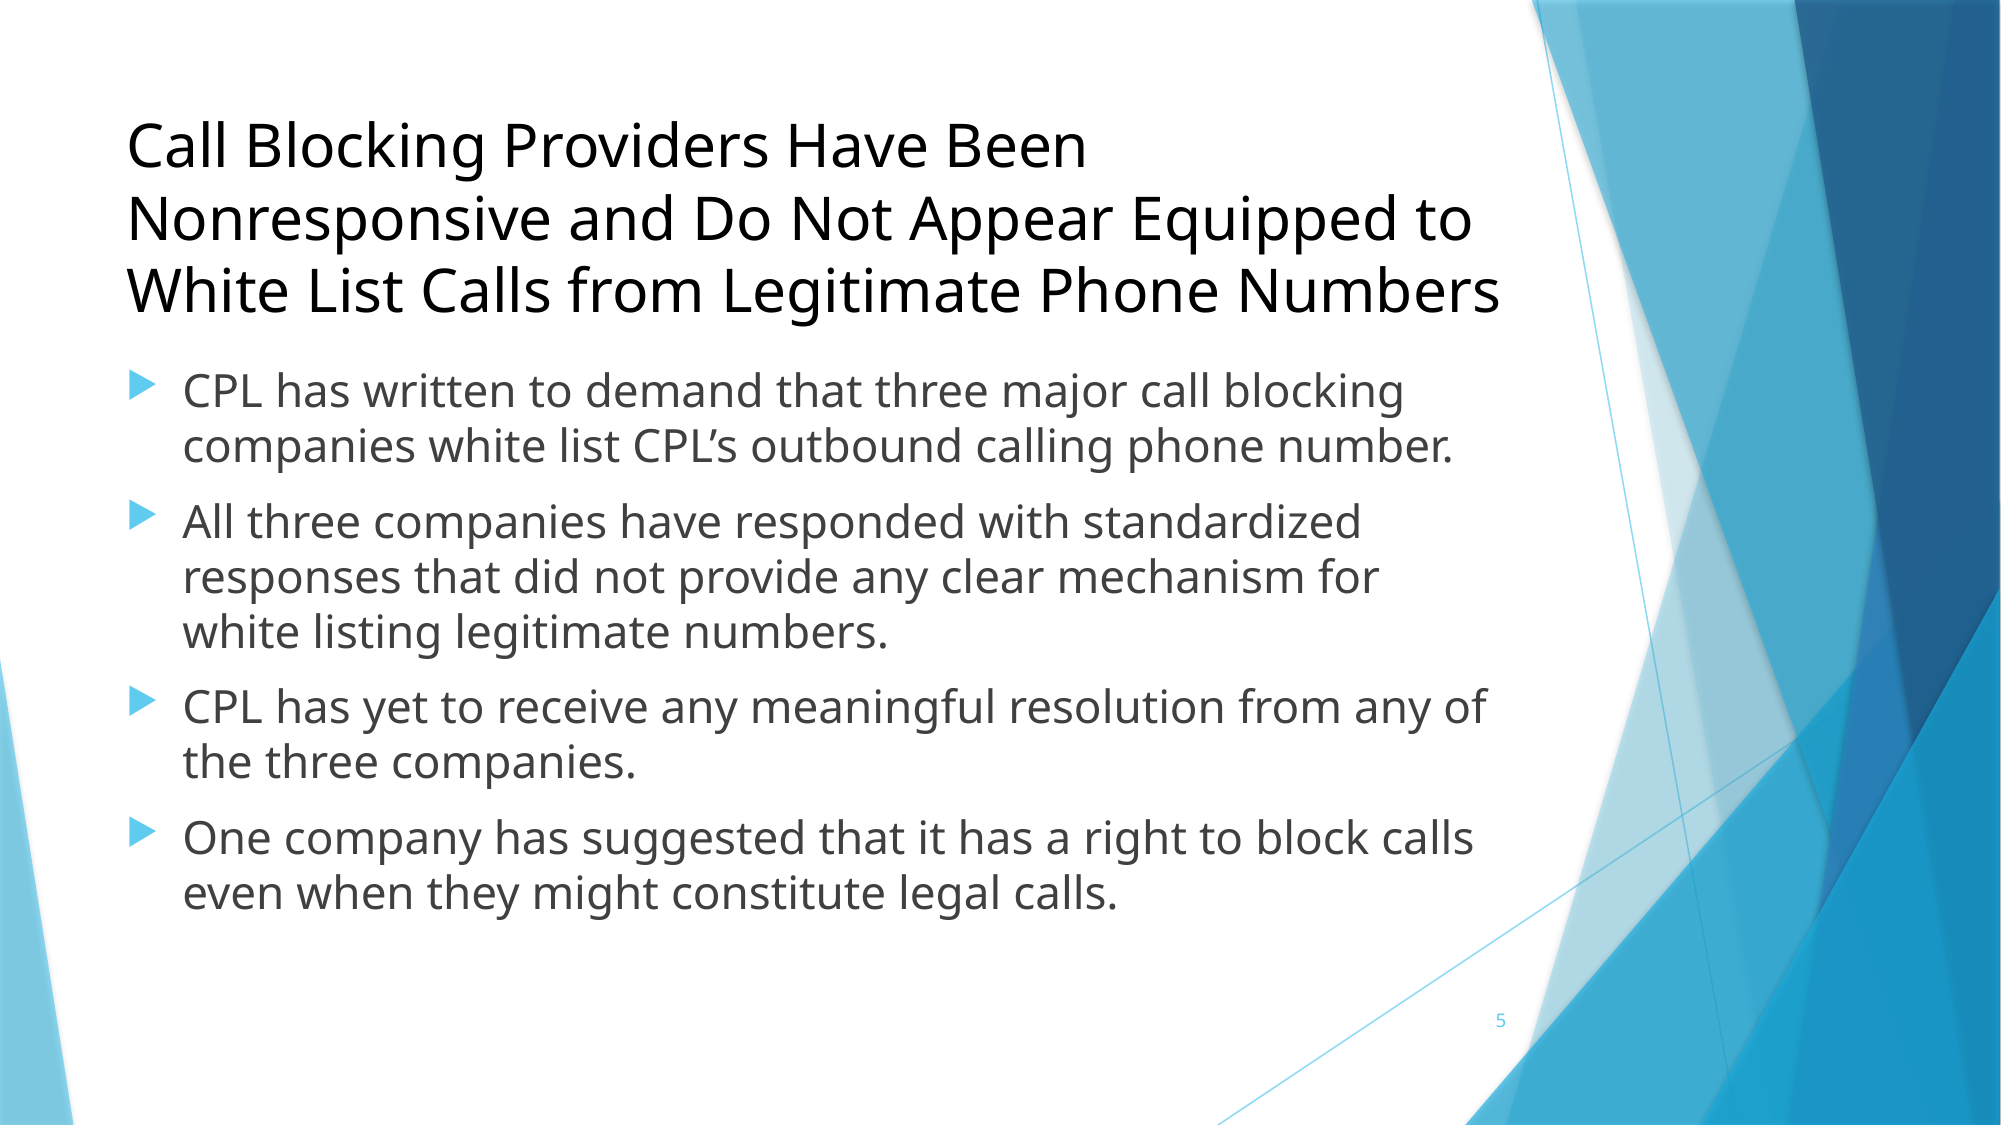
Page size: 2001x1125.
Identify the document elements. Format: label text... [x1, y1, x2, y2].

list CPL has written to demand that three major call blocking companies white list CPL’s outbound calling phone number. All three companies have responded with standardized responses that did not provide any clear mechanism for white listing legitimate numbers. CPL has yet to receive any meaningful resolution from any of the three companies. One company has suggested that it has a right to block calls even when they might constitute legal calls. [111, 354, 1522, 992]
title Call Blocking Providers Have Been Nonresponsive and Do Not Appear Equipped to White List Calls from Legitimate Phone Numbers [111, 99, 1522, 317]
slide_number 5 [1409, 991, 1522, 1051]
